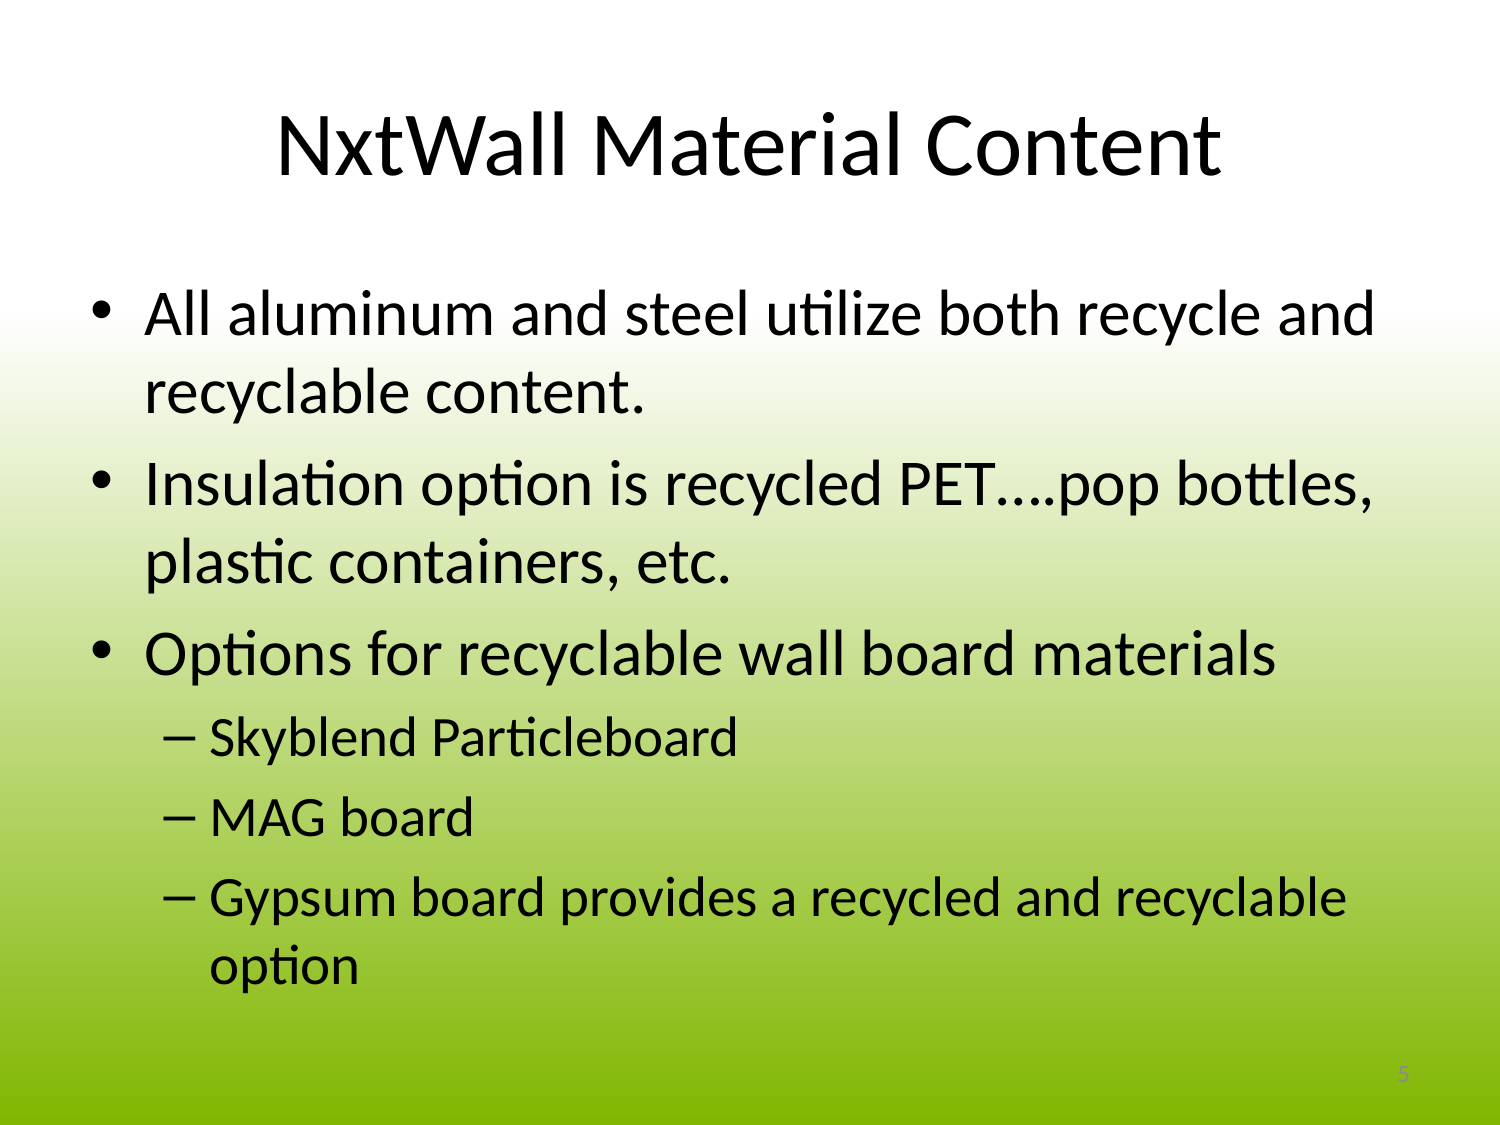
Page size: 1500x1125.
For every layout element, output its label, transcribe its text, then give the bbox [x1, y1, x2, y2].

title NxtWall Material Content [75, 45, 1425, 233]
list All aluminum and steel utilize both recycle and recyclable content. Insulation option is recycled PET….pop bottles, plastic containers, etc. Options for recyclable wall board materials Skyblend Particleboard MAG board Gypsum board provides a recycled and recyclable option [75, 262, 1425, 1005]
slide_number 5 [1074, 1042, 1425, 1103]
